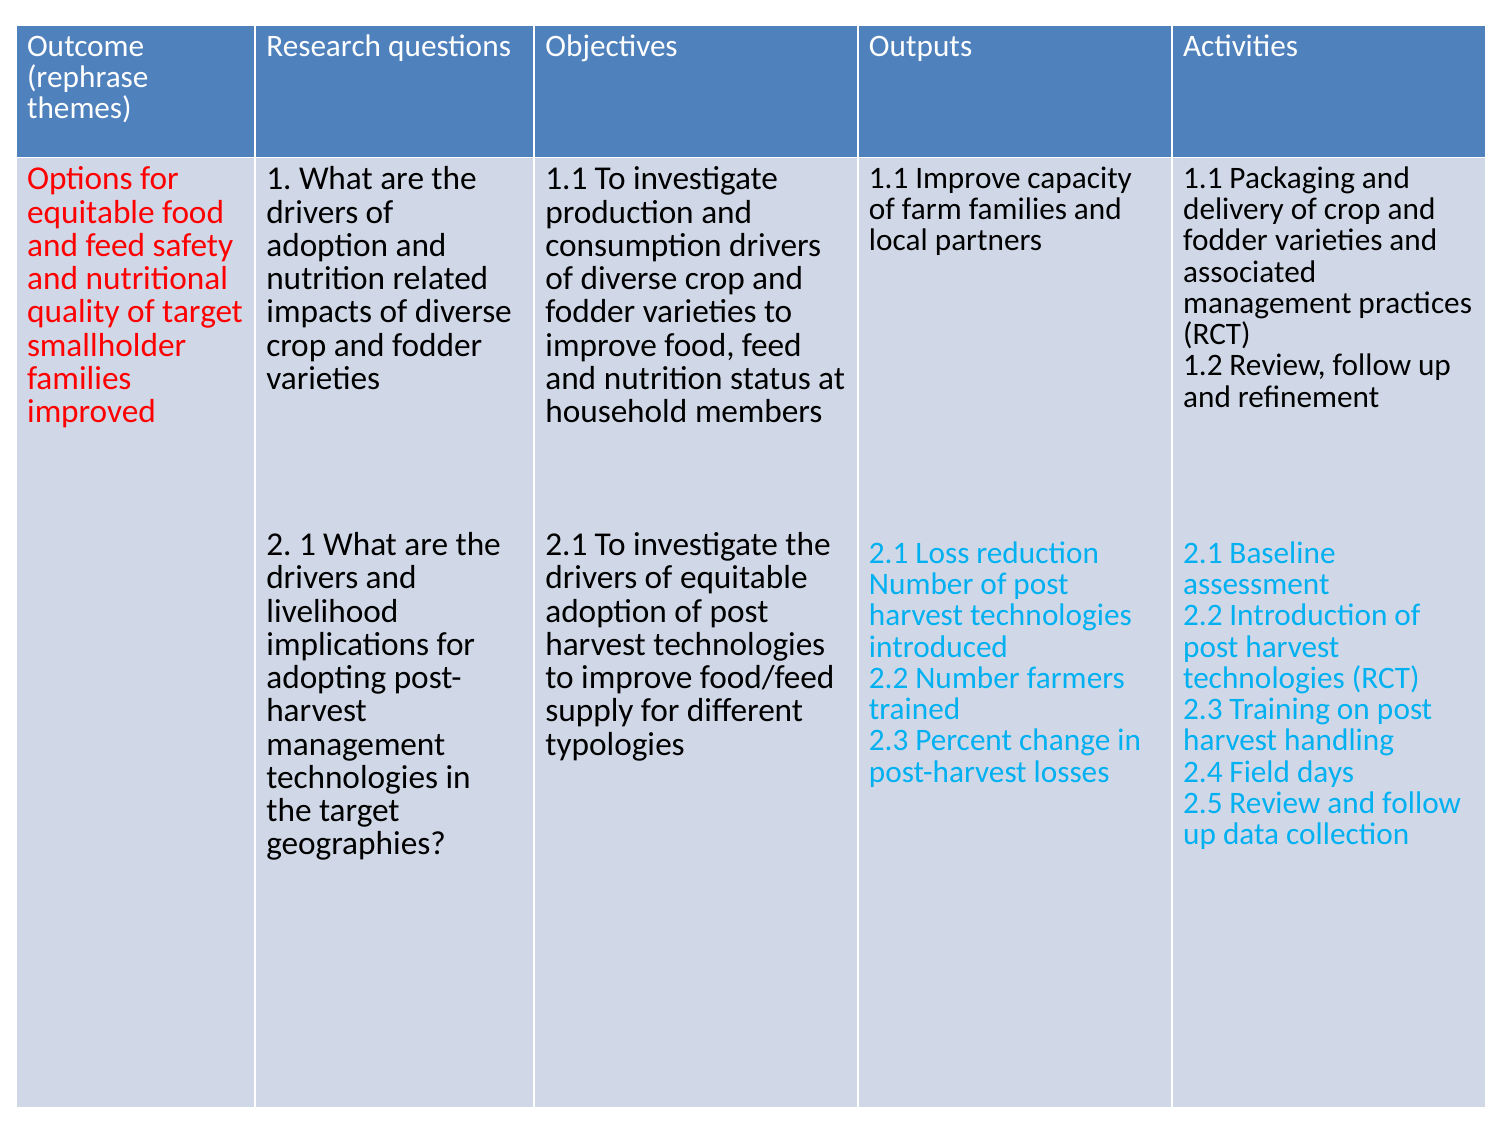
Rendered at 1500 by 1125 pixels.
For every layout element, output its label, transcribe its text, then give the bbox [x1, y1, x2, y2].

table_cell 1. What are the drivers of adoption and nutrition related impacts of diverse crop and fodder varieties 2. 1 What are the drivers and livelihood implications for adopting post-harvest management technologies in the target geographies? [256, 158, 533, 1107]
table_header Activities [1173, 26, 1485, 157]
table_cell 1.1 To investigate production and consumption drivers of diverse crop and fodder varieties to improve food, feed and nutrition status at household members 2.1 To investigate the drivers of equitable adoption of post harvest technologies to improve food/feed supply for different typologies [535, 158, 857, 1107]
table_header Outcome (rephrase themes) [17, 26, 254, 157]
table_header Outputs [859, 26, 1171, 157]
table_cell 1.1 Packaging and delivery of crop and fodder varieties and associated management practices (RCT) 1.2 Review, follow up and refinement 2.1 Baseline assessment 2.2 Introduction of post harvest technologies (RCT) 2.3 Training on post harvest handling 2.4 Field days 2.5 Review and follow up data collection [1173, 158, 1485, 1107]
table_cell 1.1 Improve capacity of farm families and local partners 2.1 Loss reduction Number of post harvest technologies introduced 2.2 Number farmers trained 2.3 Percent change in post-harvest losses [859, 158, 1171, 1107]
table_header Objectives [535, 26, 857, 157]
table_header Research questions [256, 26, 533, 157]
table_cell Options for equitable food and feed safety and nutritional quality of target smallholder families improved [17, 158, 254, 1107]
